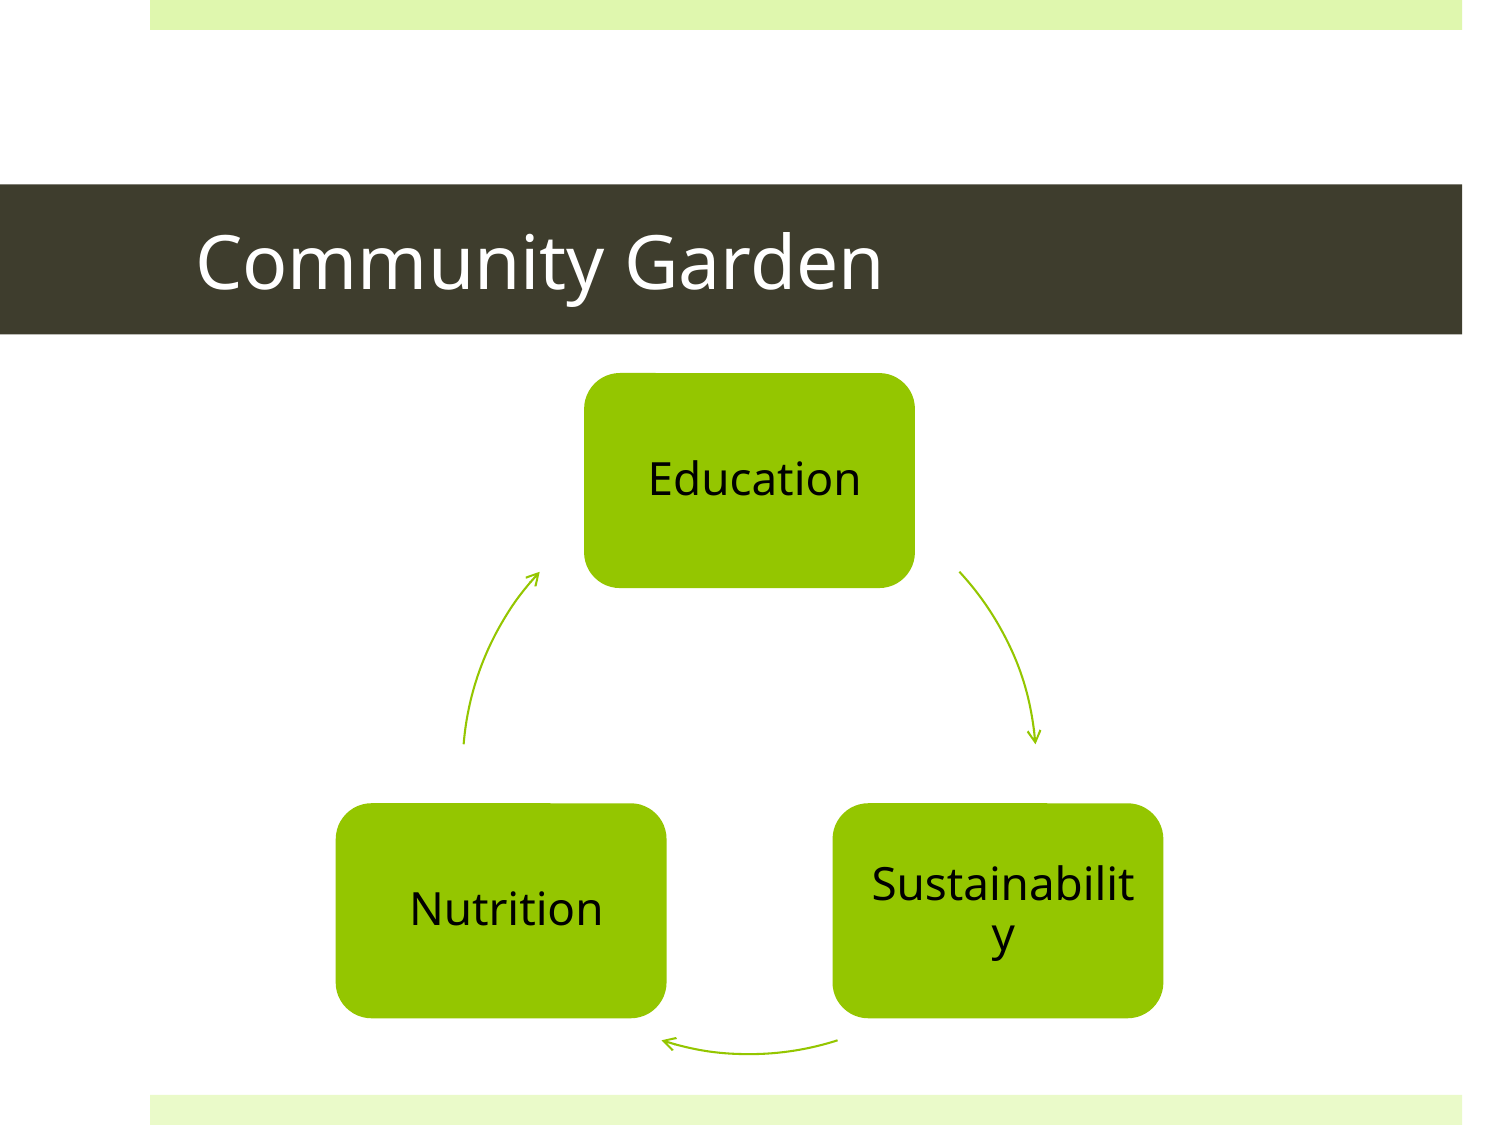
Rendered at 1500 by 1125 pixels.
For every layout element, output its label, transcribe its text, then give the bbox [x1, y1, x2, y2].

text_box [67, 372, 1432, 1095]
title Community Garden [0, 184, 1463, 335]
